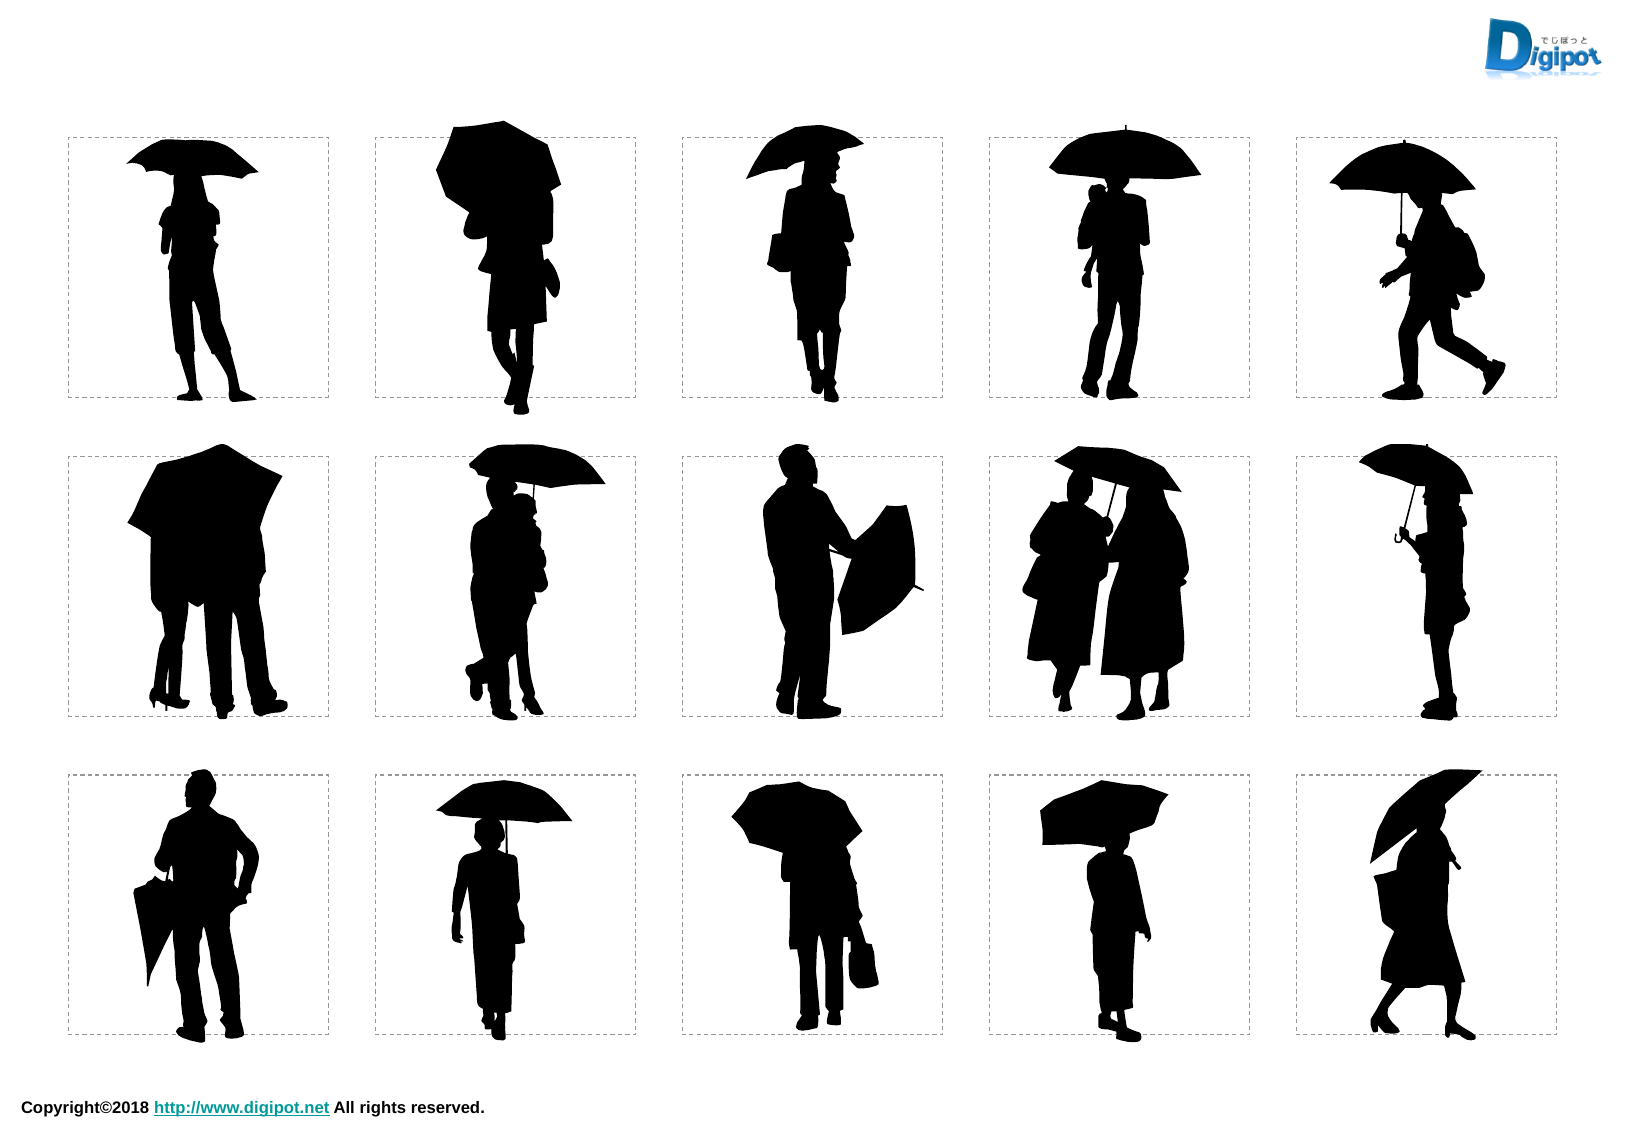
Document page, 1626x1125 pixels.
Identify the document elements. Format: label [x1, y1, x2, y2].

text_box [133, 769, 259, 1043]
text_box [1022, 446, 1189, 721]
text_box [1040, 780, 1169, 1043]
picture [1485, 18, 1602, 82]
text_box [1358, 444, 1474, 721]
text_box [731, 781, 879, 1031]
text_box [763, 444, 924, 720]
text_box [465, 444, 606, 721]
text_box [1048, 124, 1202, 401]
text_box [436, 780, 573, 1041]
text_box [435, 120, 562, 415]
text_box [1329, 139, 1506, 401]
text_box [745, 124, 865, 403]
text_box [127, 444, 288, 720]
text_box [1369, 769, 1483, 1041]
text_box [125, 139, 259, 403]
